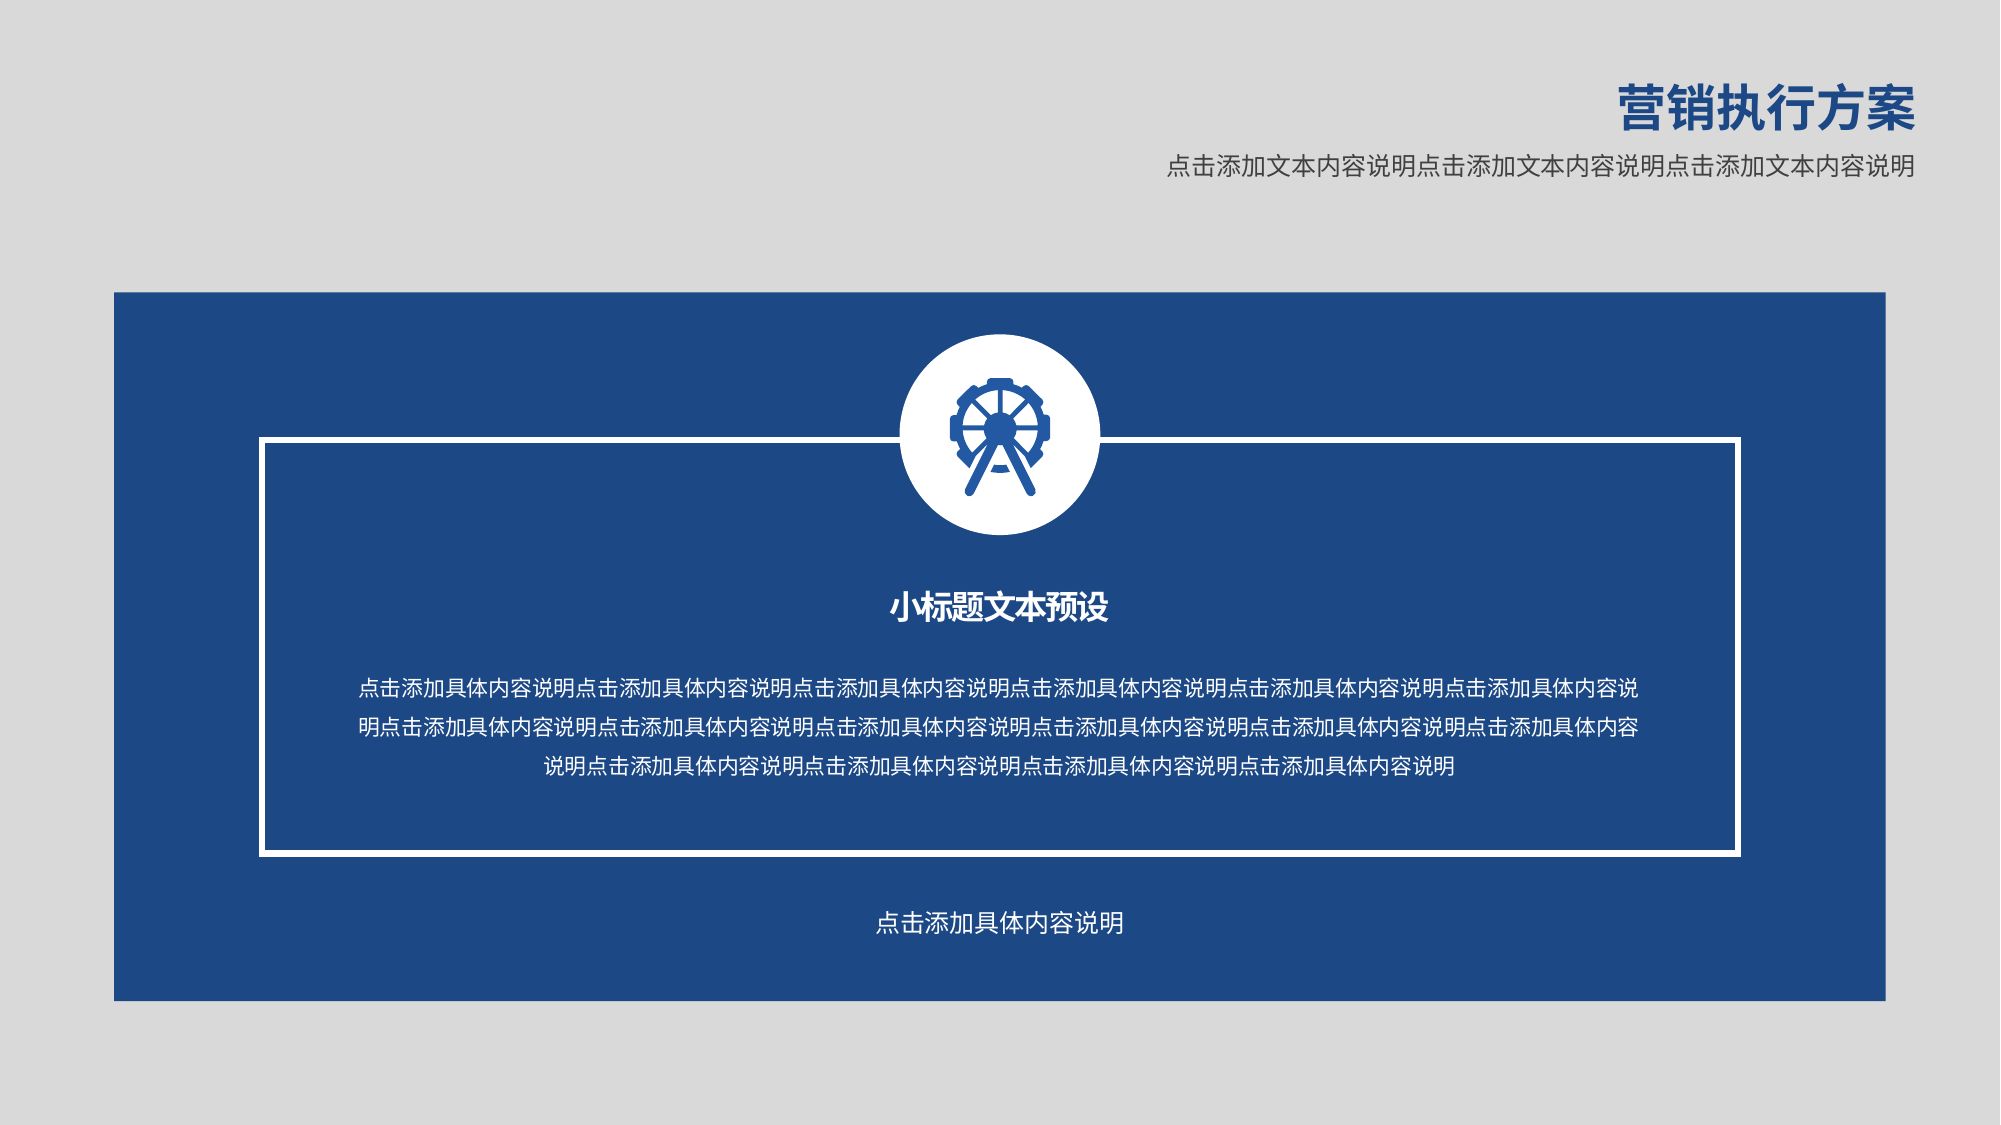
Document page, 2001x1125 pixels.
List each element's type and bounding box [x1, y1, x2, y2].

text_box [114, 292, 1886, 1002]
text_box [1064, 69, 1932, 184]
